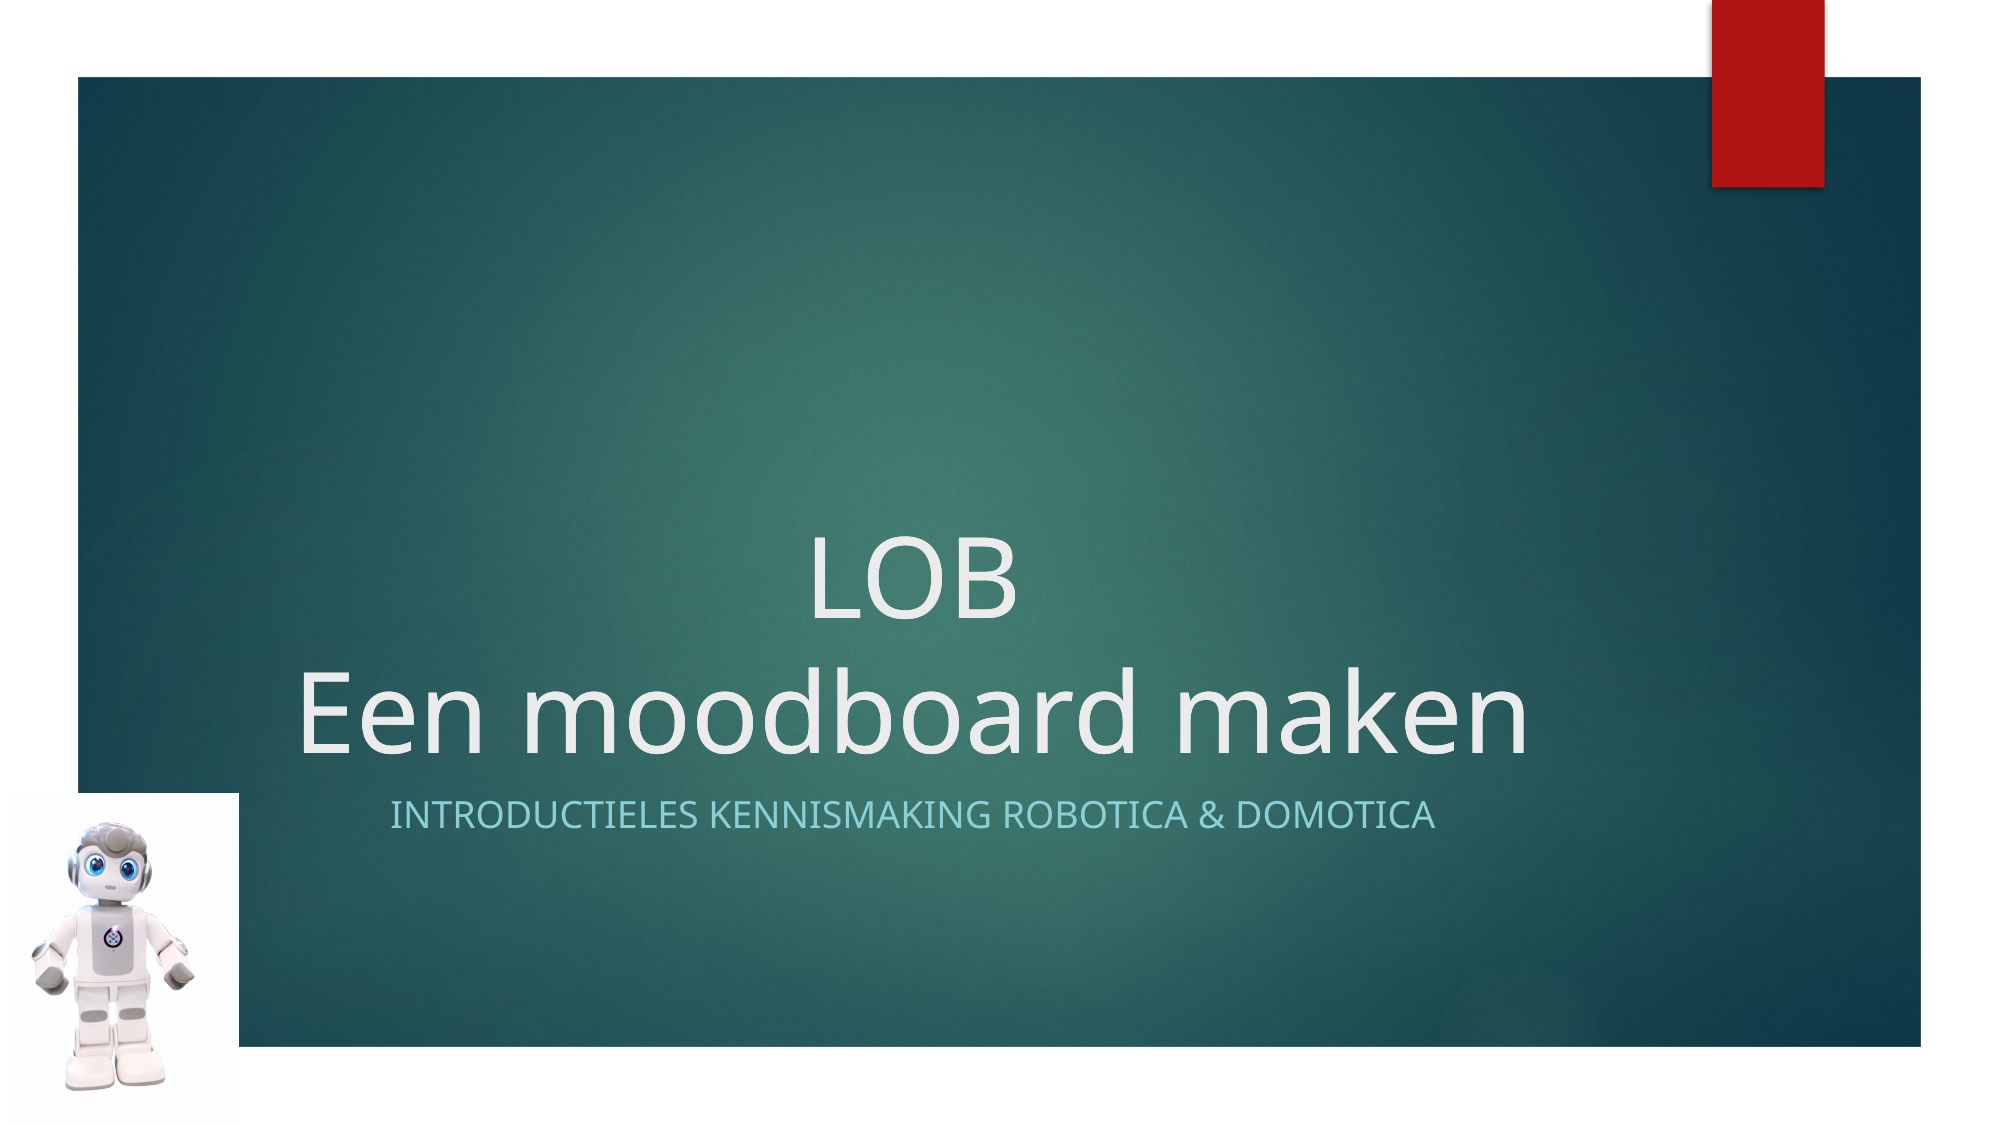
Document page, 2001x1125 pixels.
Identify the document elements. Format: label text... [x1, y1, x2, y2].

subtitle Introductieles kennismaking robotica & domotica [189, 784, 1638, 925]
text_box LOB Een moodboard maken [189, 344, 1638, 784]
picture [9, 793, 239, 1125]
